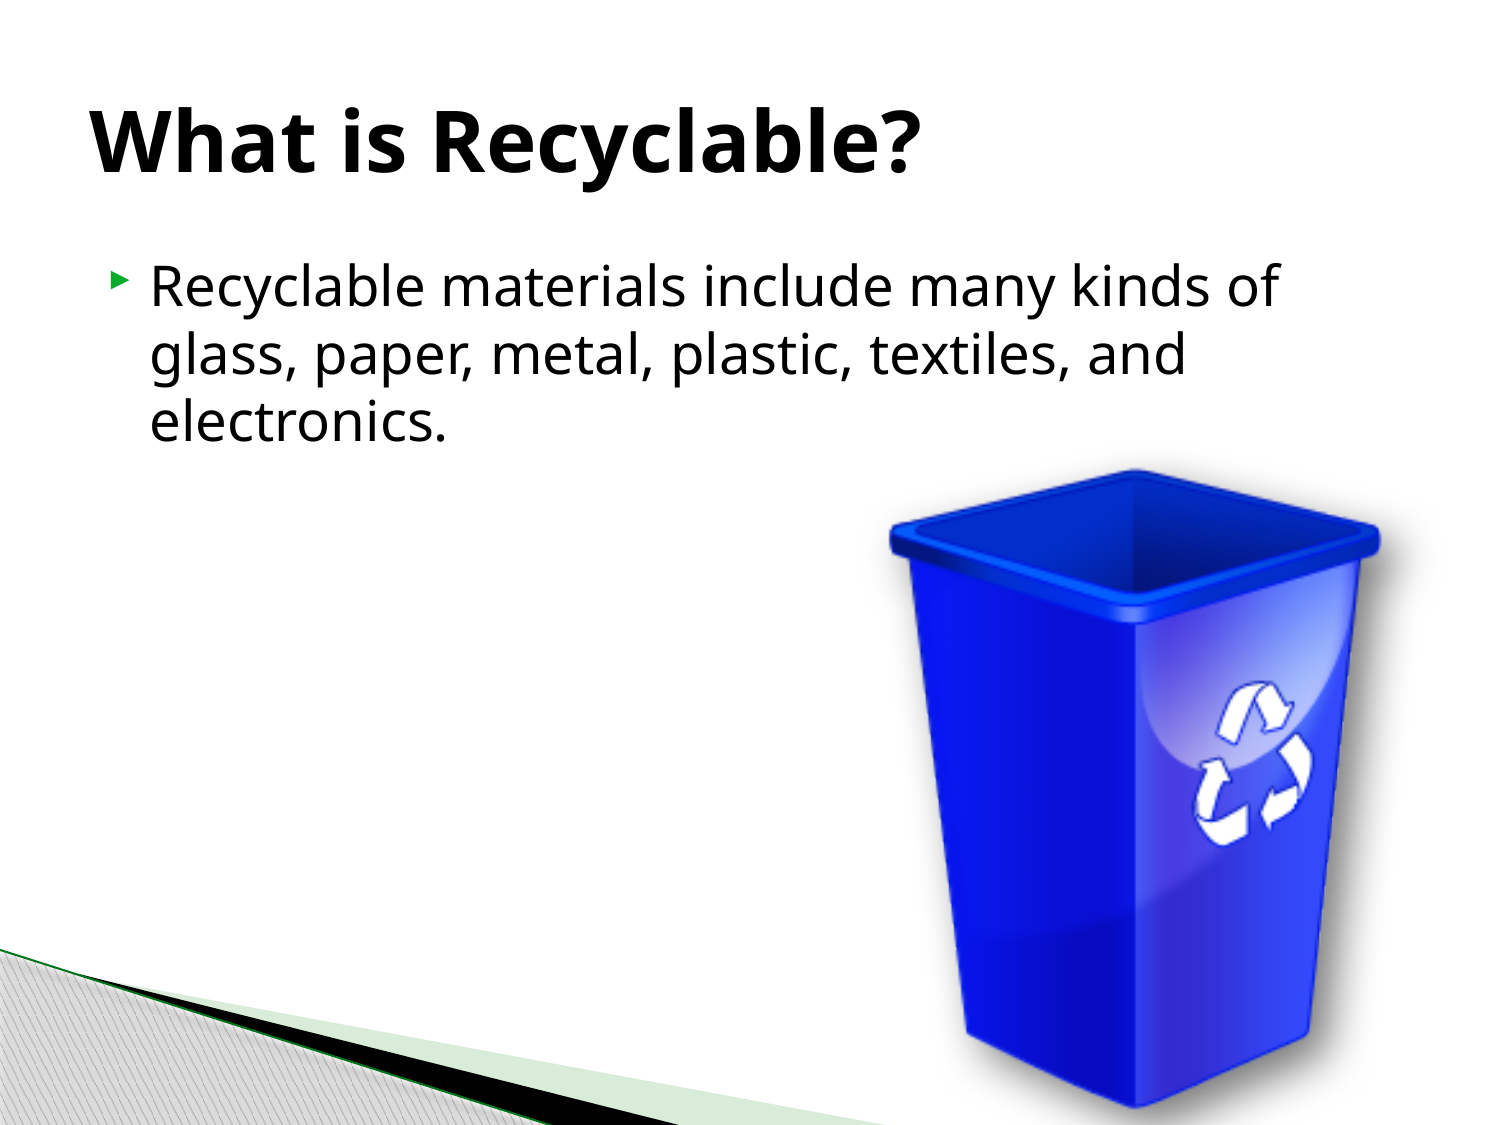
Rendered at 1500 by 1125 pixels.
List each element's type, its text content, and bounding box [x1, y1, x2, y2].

title What is Recyclable? [75, 45, 1425, 233]
list Recyclable materials include many kinds of glass, paper, metal, plastic, textiles, and electronics. [75, 243, 1425, 986]
picture [762, 387, 1500, 1125]
